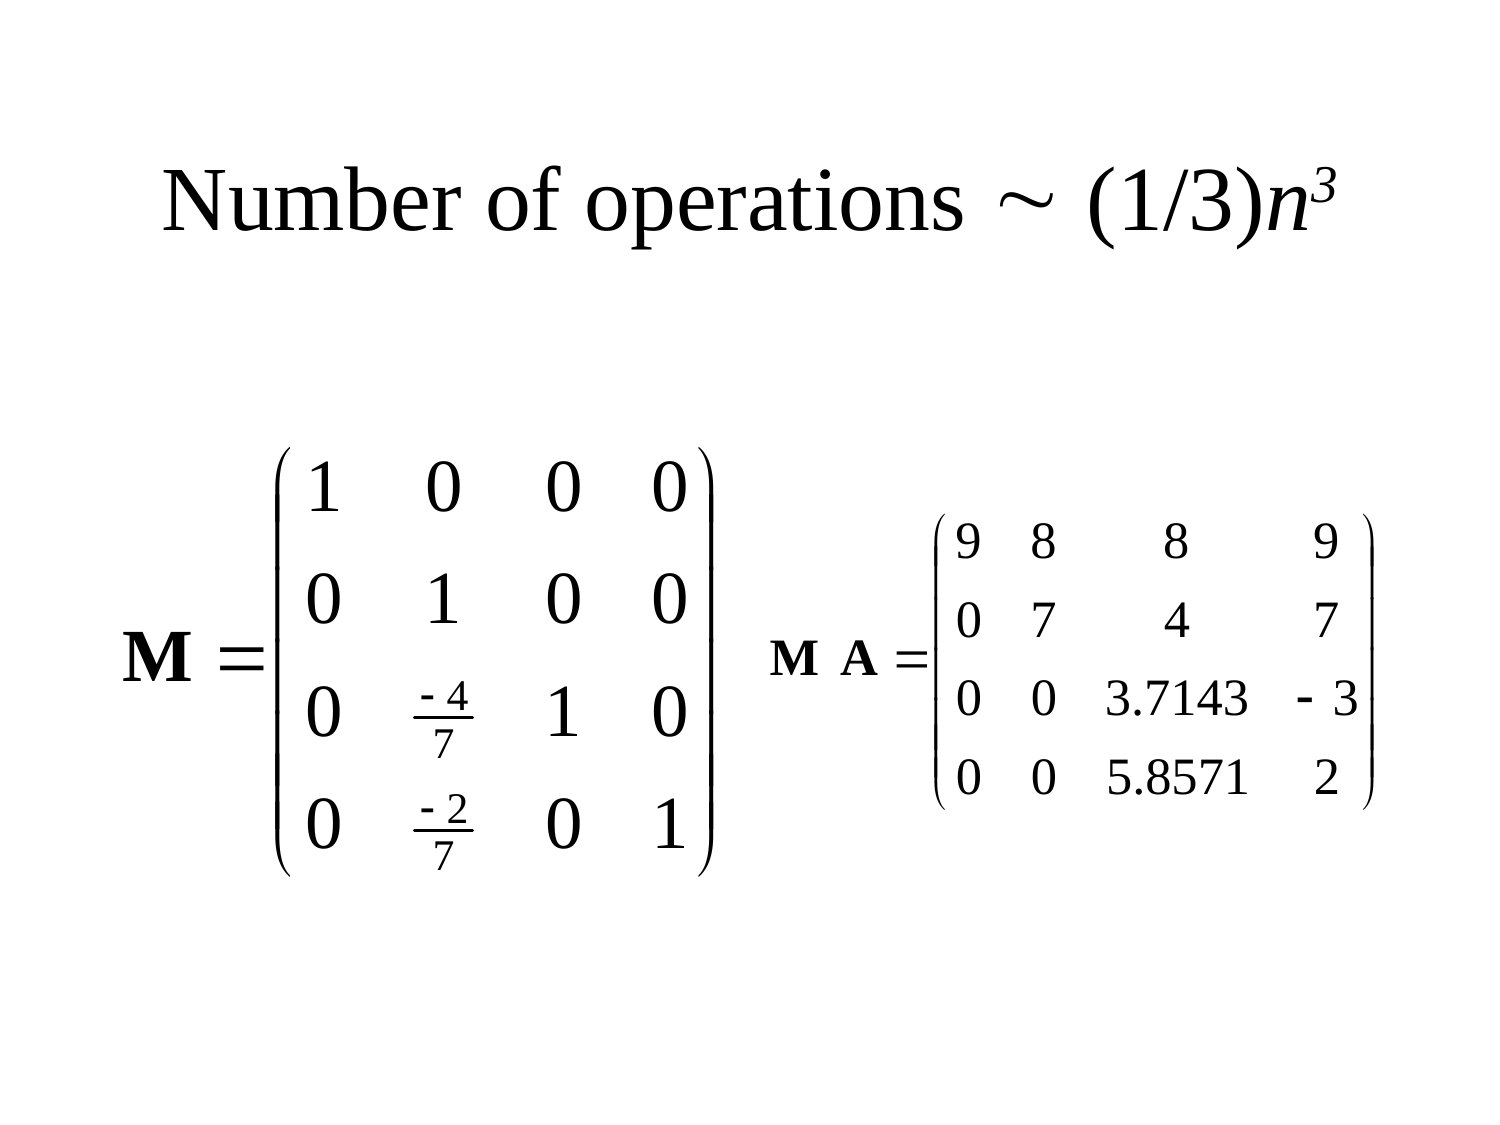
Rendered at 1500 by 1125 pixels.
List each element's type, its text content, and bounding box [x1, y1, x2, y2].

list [112, 430, 738, 894]
title Number of operations  (1/3)n3 [112, 99, 1388, 288]
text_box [762, 504, 1388, 821]
